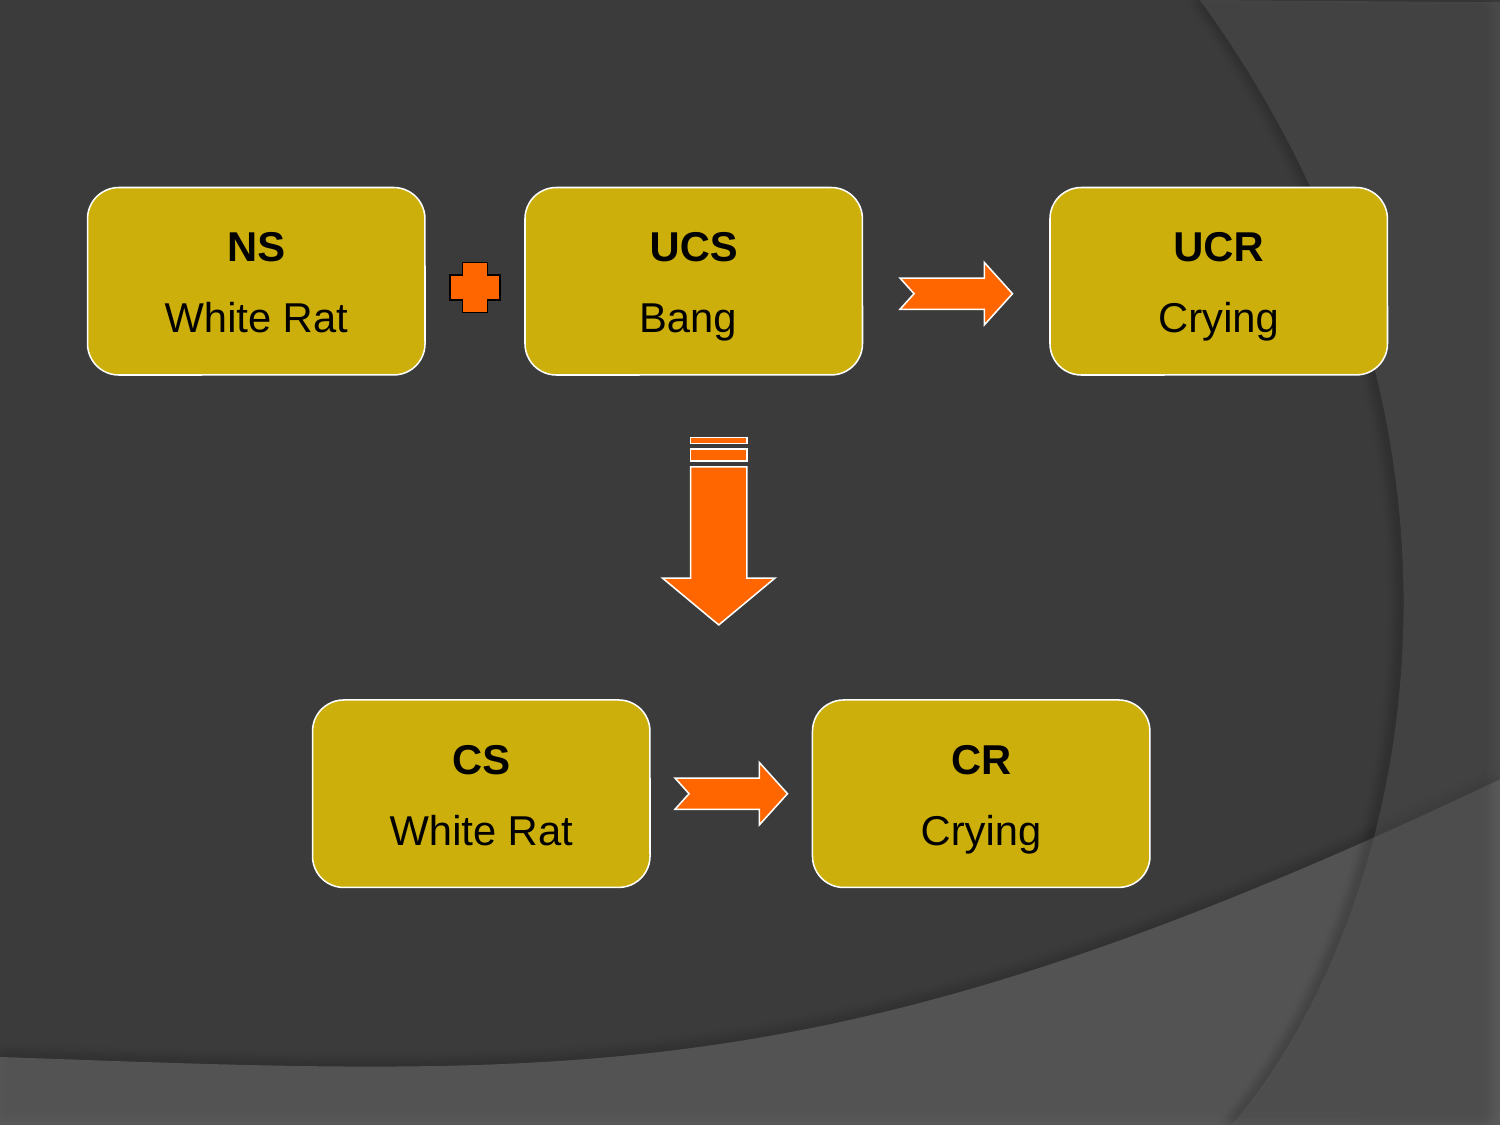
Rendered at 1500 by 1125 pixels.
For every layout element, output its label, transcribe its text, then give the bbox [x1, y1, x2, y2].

text_box [87, 187, 426, 376]
text_box UCR Crying [1074, 212, 1363, 349]
text_box [675, 762, 788, 825]
text_box CS White Rat [337, 725, 625, 861]
text_box [450, 262, 501, 313]
text_box [690, 449, 747, 461]
text_box [900, 262, 1013, 325]
text_box CR Crying [837, 725, 1125, 861]
text_box [812, 699, 1150, 888]
text_box NS White Rat [112, 212, 400, 349]
text_box [312, 699, 651, 888]
text_box [1050, 187, 1388, 376]
text_box [525, 187, 863, 376]
text_box UCS Bang [574, 212, 813, 349]
text_box [690, 437, 747, 444]
text_box [662, 466, 775, 625]
